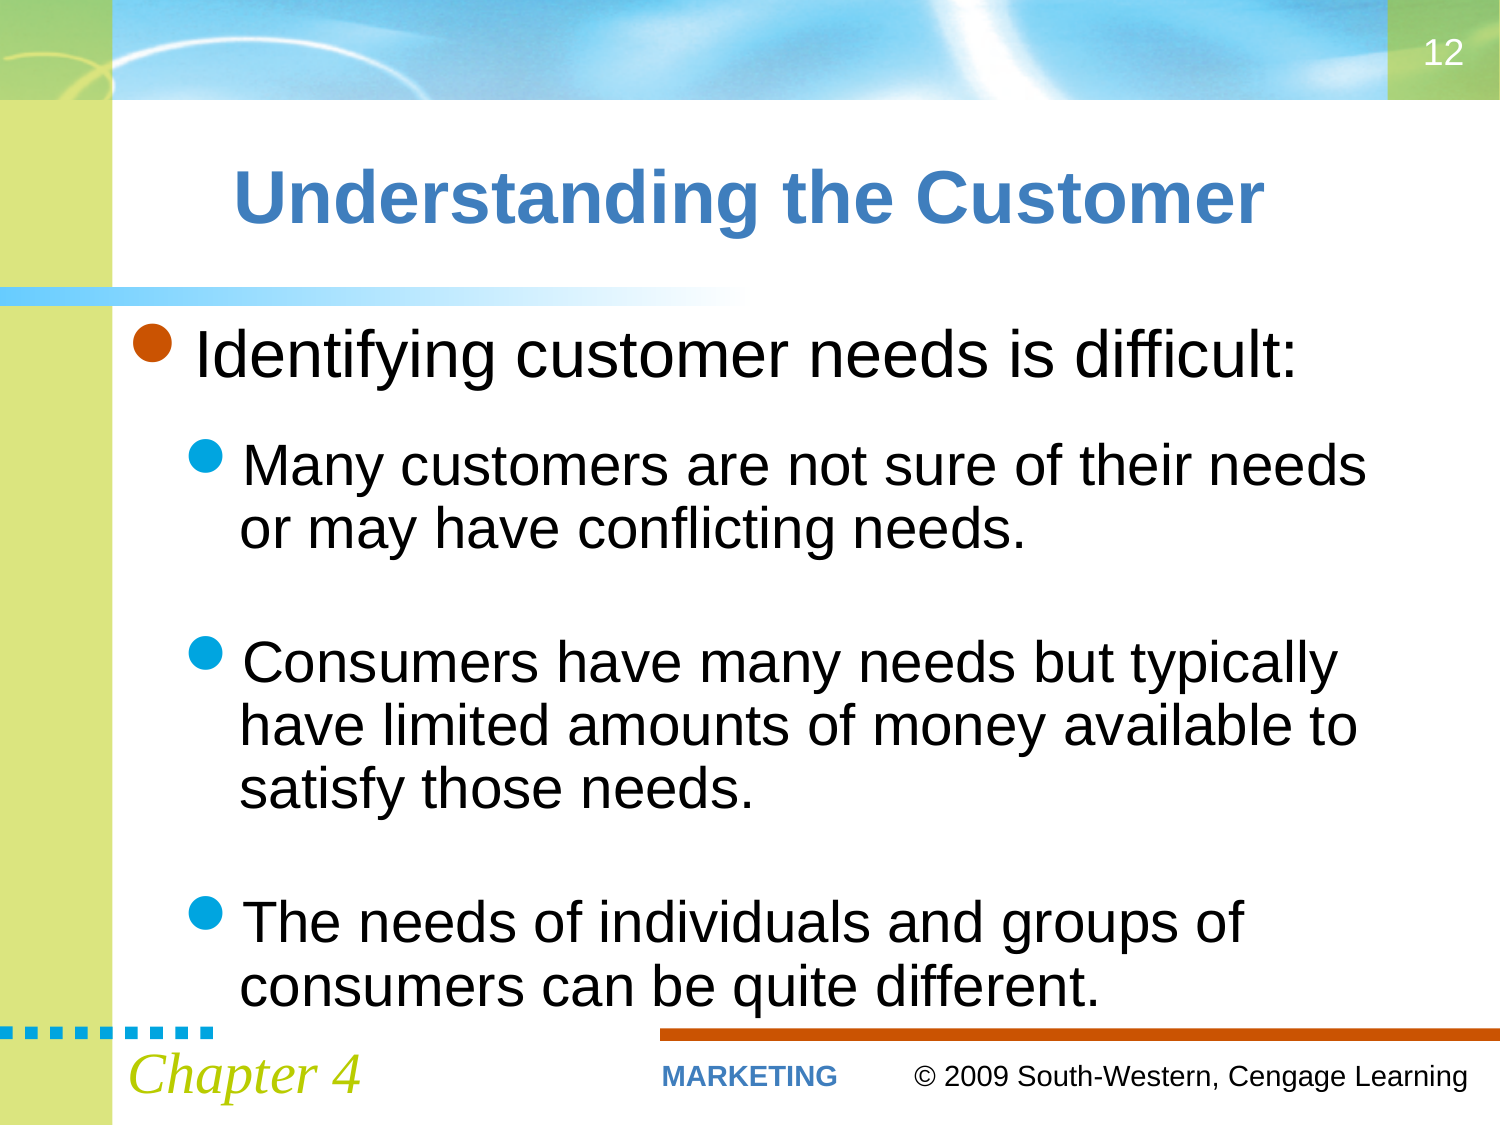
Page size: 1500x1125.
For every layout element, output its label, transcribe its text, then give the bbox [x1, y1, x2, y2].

list Identifying customer needs is difficult: Many customers are not sure of their needs or may have conflicting needs. Consumers have many needs but typically have limited amounts of money available to satisfy those needs. The needs of individuals and groups of consumers can be quite different. [112, 312, 1451, 1001]
slide_number 12 [1387, 0, 1500, 101]
title Understanding the Customer [112, 99, 1388, 288]
footer Chapter 4 [112, 1012, 638, 1113]
